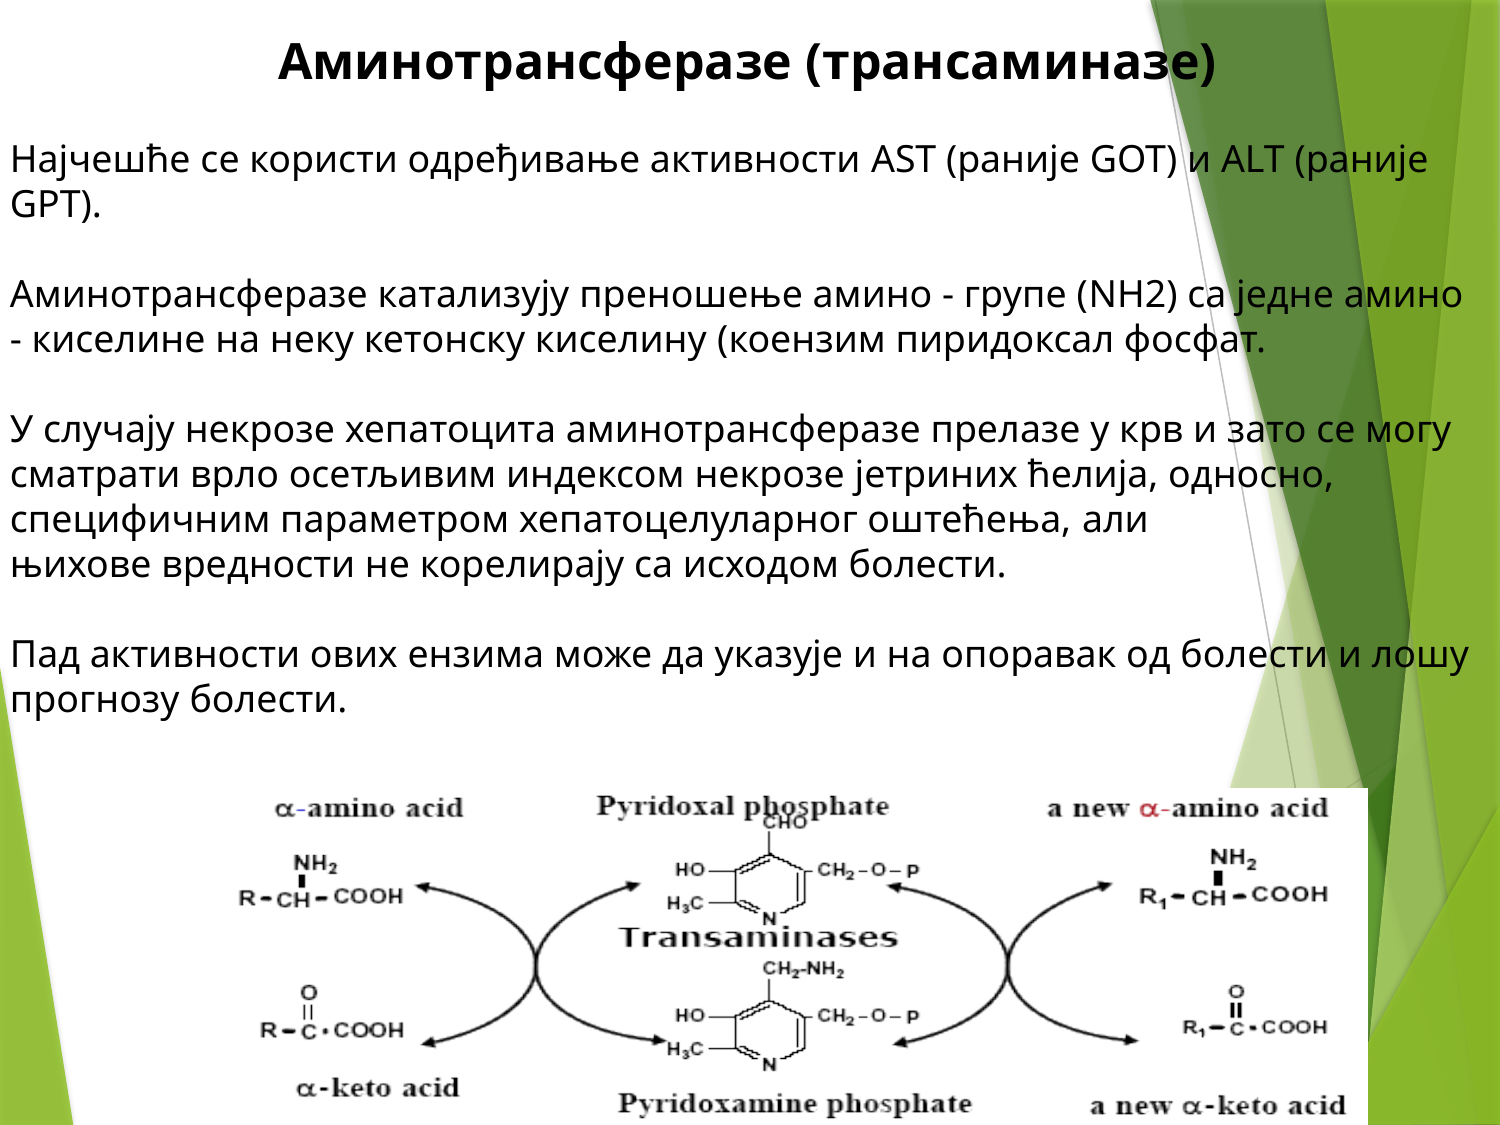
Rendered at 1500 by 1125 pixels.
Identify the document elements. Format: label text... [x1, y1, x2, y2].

picture [217, 787, 1369, 1125]
text_box Аминотрансферазе (трансаминазе) Најчешће се користи одређивање активности AST (раније GOT) и ALT (раније GPT). Аминотрансферазе катализују преношење амино - групе (NH2) са једне амино - киселине на неку кетонску киселину (коензим пиридоксал фосфат. У случају некрозе хепатоцита аминотрансферазе прелазе у крв и зато се могу сматрати врло осетљивим индексом некрозе јетриних ћелија, односно, специфичним параметром хепатоцелуларног оштећења, али њихове вредности не корелирају са исходом болести. Пад активности ових ензима може да указује и на опоравак од болести и лошу прогнозу болести. [0, 22, 1500, 728]
